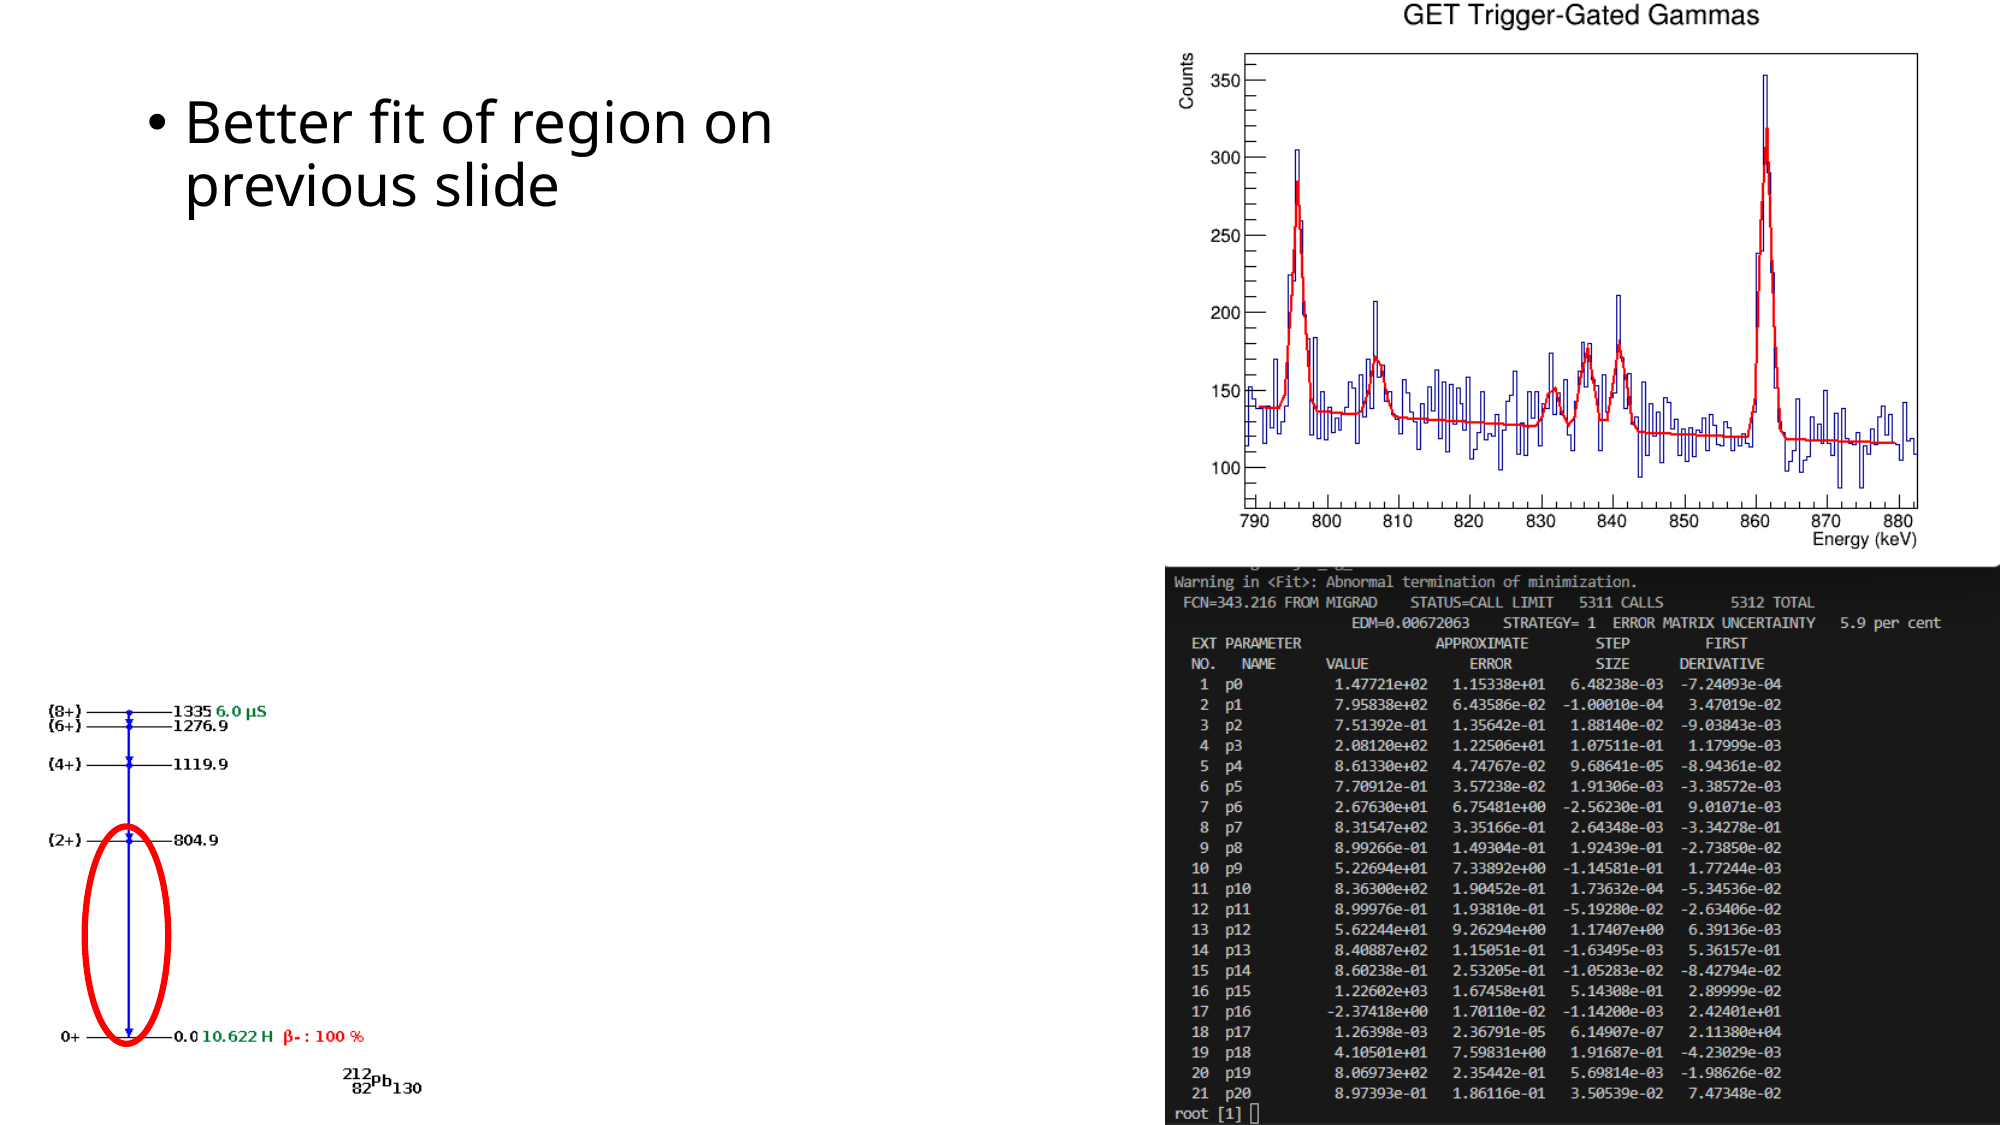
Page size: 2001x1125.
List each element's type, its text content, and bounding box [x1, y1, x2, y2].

picture [1165, 0, 2000, 1125]
picture [12, 632, 733, 1109]
text_box Better fit of region on previous slide [132, 85, 968, 800]
